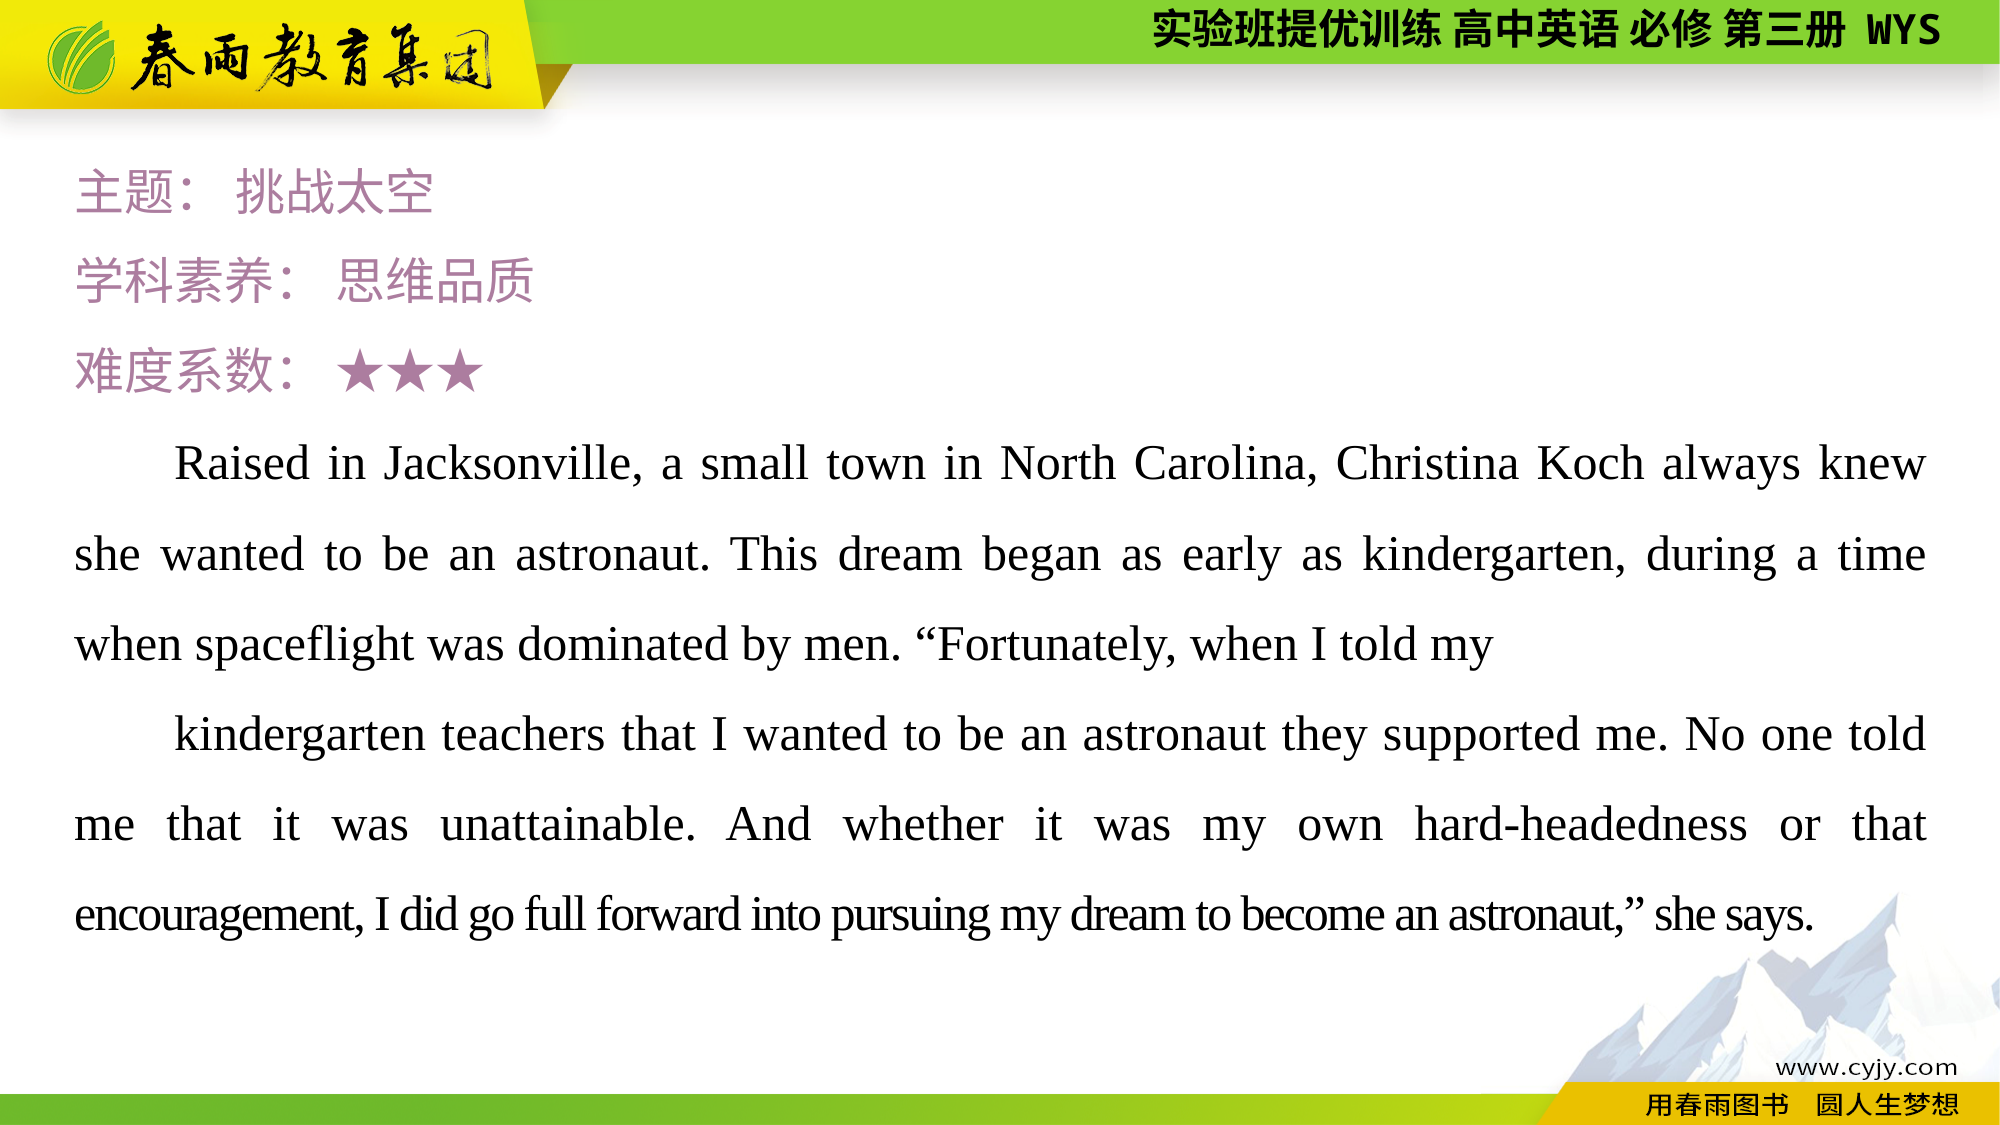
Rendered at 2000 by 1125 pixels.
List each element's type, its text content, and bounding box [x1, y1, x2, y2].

picture [0, 0, 2000, 1125]
list 主题： 挑战太空 学科素养： 思维品质 难度系数： ★★★ Raised in Jacksonville, a small town in North Carolina, Christina Koch always knew she wanted to be an astronaut. This dream began as early as kindergarten, during a time when spaceflight was dominated by men. “Fortunately, when I told my kindergarten teachers that I wanted to be an astronaut they supported me. No one told me that it was unattainable. And whether it was my own hard-headedness or that encouragement, I did go full forward into pursuing my dream to become an astronaut,” she says. [59, 122, 1944, 945]
